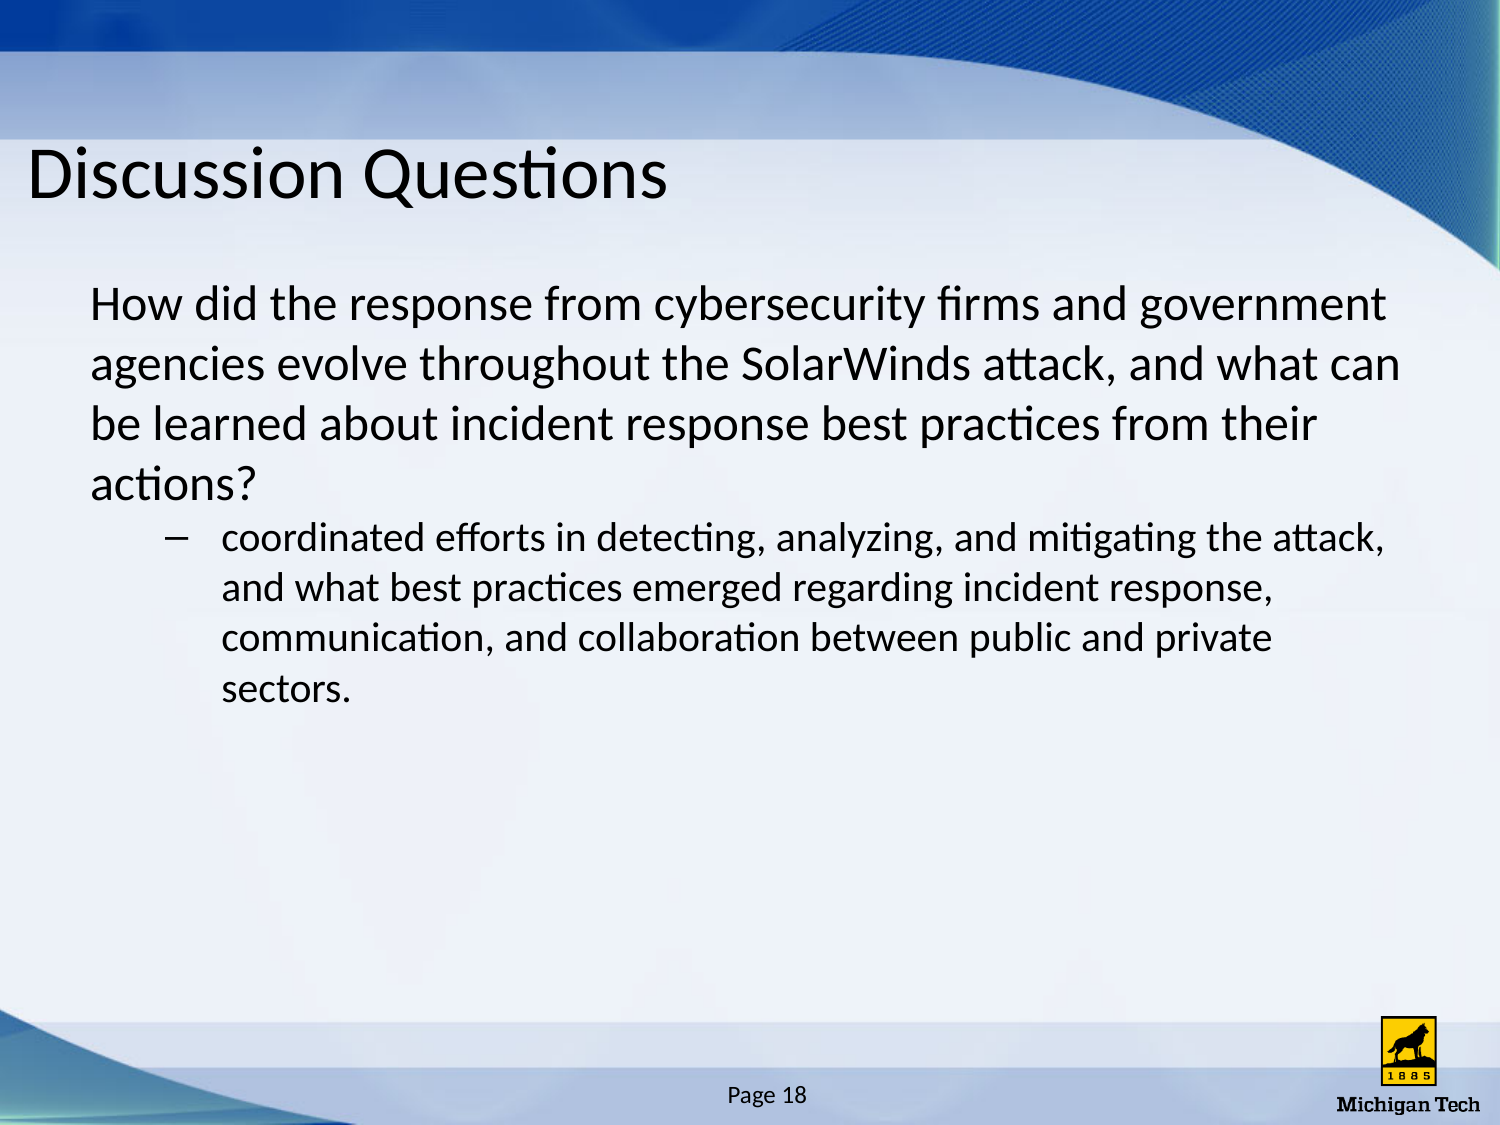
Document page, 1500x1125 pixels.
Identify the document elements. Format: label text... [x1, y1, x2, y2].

list How did the response from cybersecurity firms and government agencies evolve throughout the SolarWinds attack, and what can be learned about incident response best practices from their actions? coordinated efforts in detecting, analyzing, and mitigating the attack, and what best practices emerged regarding incident response, communication, and collaboration between public and private sectors. [75, 262, 1425, 1063]
title Discussion Questions [12, 75, 1263, 263]
picture [0, 0, 1500, 1125]
